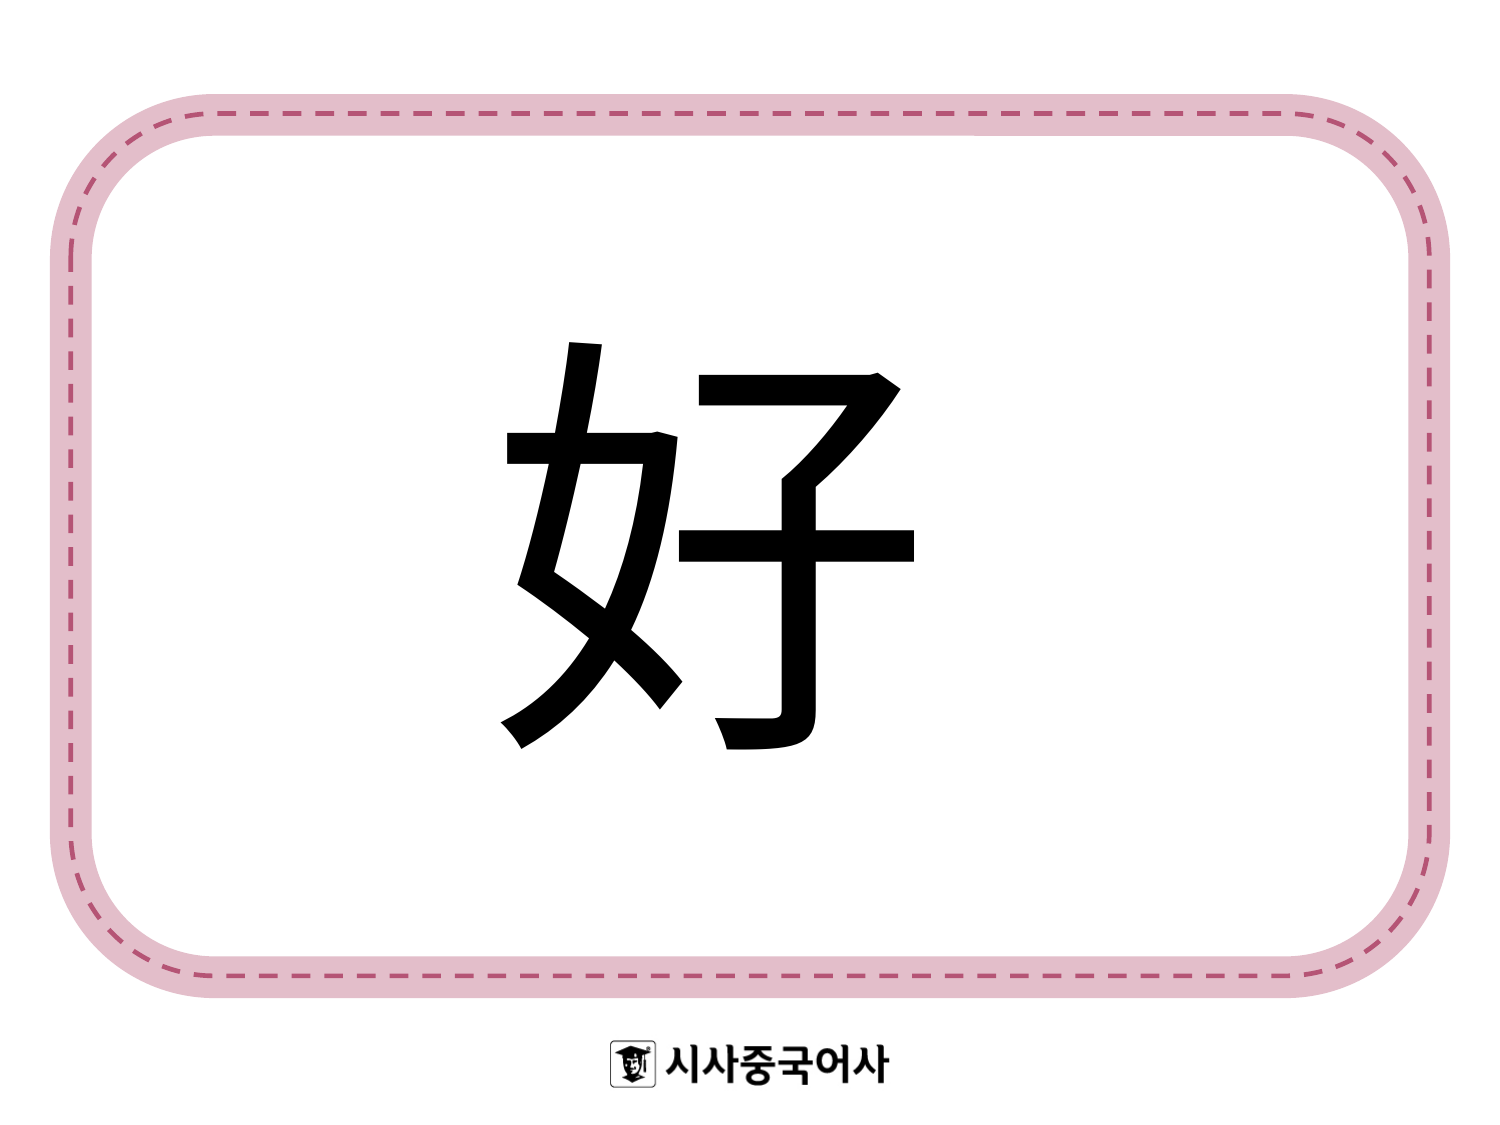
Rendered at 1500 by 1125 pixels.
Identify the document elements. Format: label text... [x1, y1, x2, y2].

text_box 好 [145, 189, 1354, 853]
picture [602, 1034, 898, 1094]
